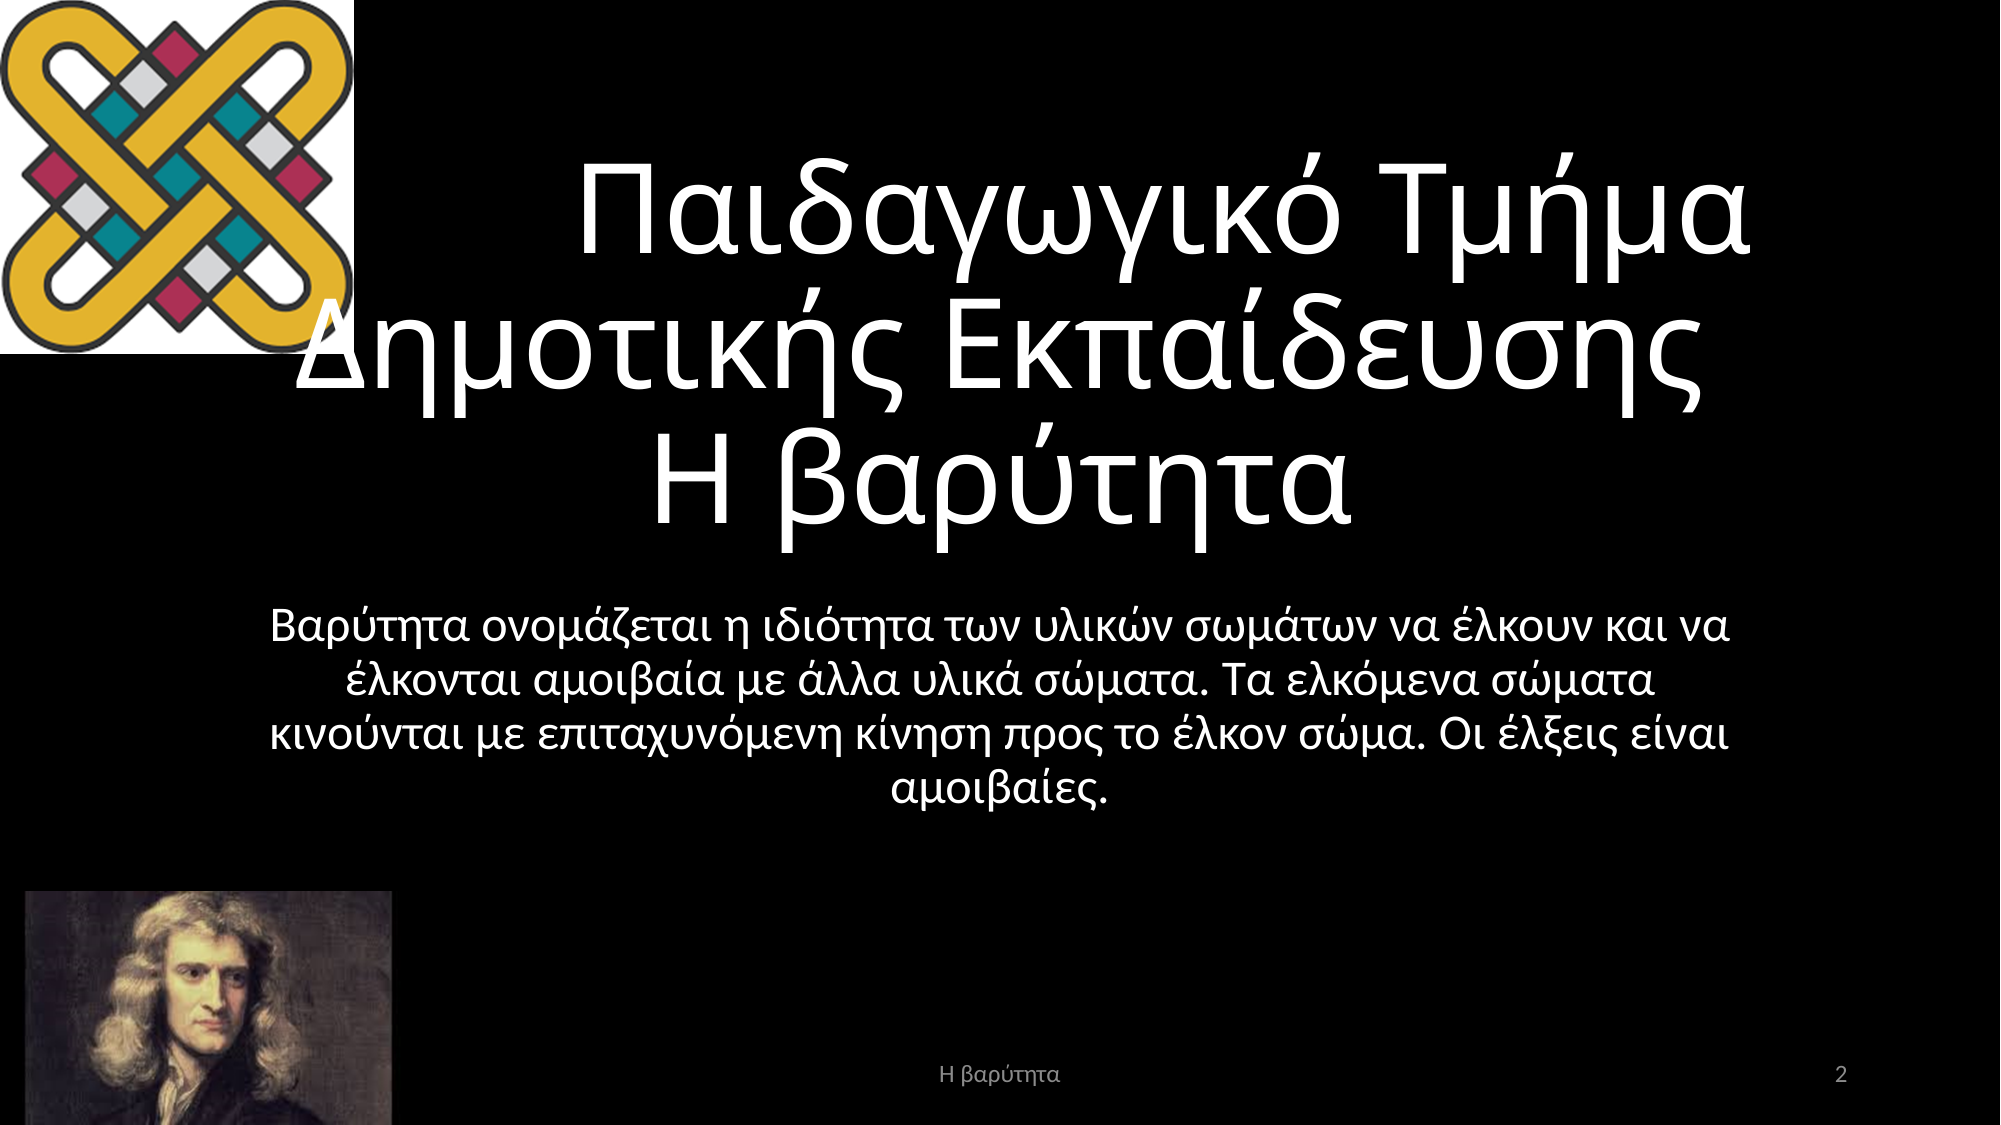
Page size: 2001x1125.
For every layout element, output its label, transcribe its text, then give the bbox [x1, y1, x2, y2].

picture [0, 891, 417, 1125]
subtitle Βαρύτητα ονομάζεται η ιδιότητα των υλικών σωμάτων να έλκουν και να έλκονται αμοιβαία με άλλα υλικά σώματα. Τα ελκόμενα σώματα κινούνται με επιταχυνόμενη κίνηση προς το έλκον σώμα. Οι έλξεις είναι αμοιβαίες. [249, 590, 1750, 863]
footer Η βαρύτητα [662, 1042, 1338, 1103]
title Παιδαγωγικό Τμήμα Δημοτικής Εκπαίδευσης Η βαρύτητα [0, 0, 2000, 562]
slide_number 2 [1412, 1042, 1863, 1103]
picture [0, 0, 355, 355]
